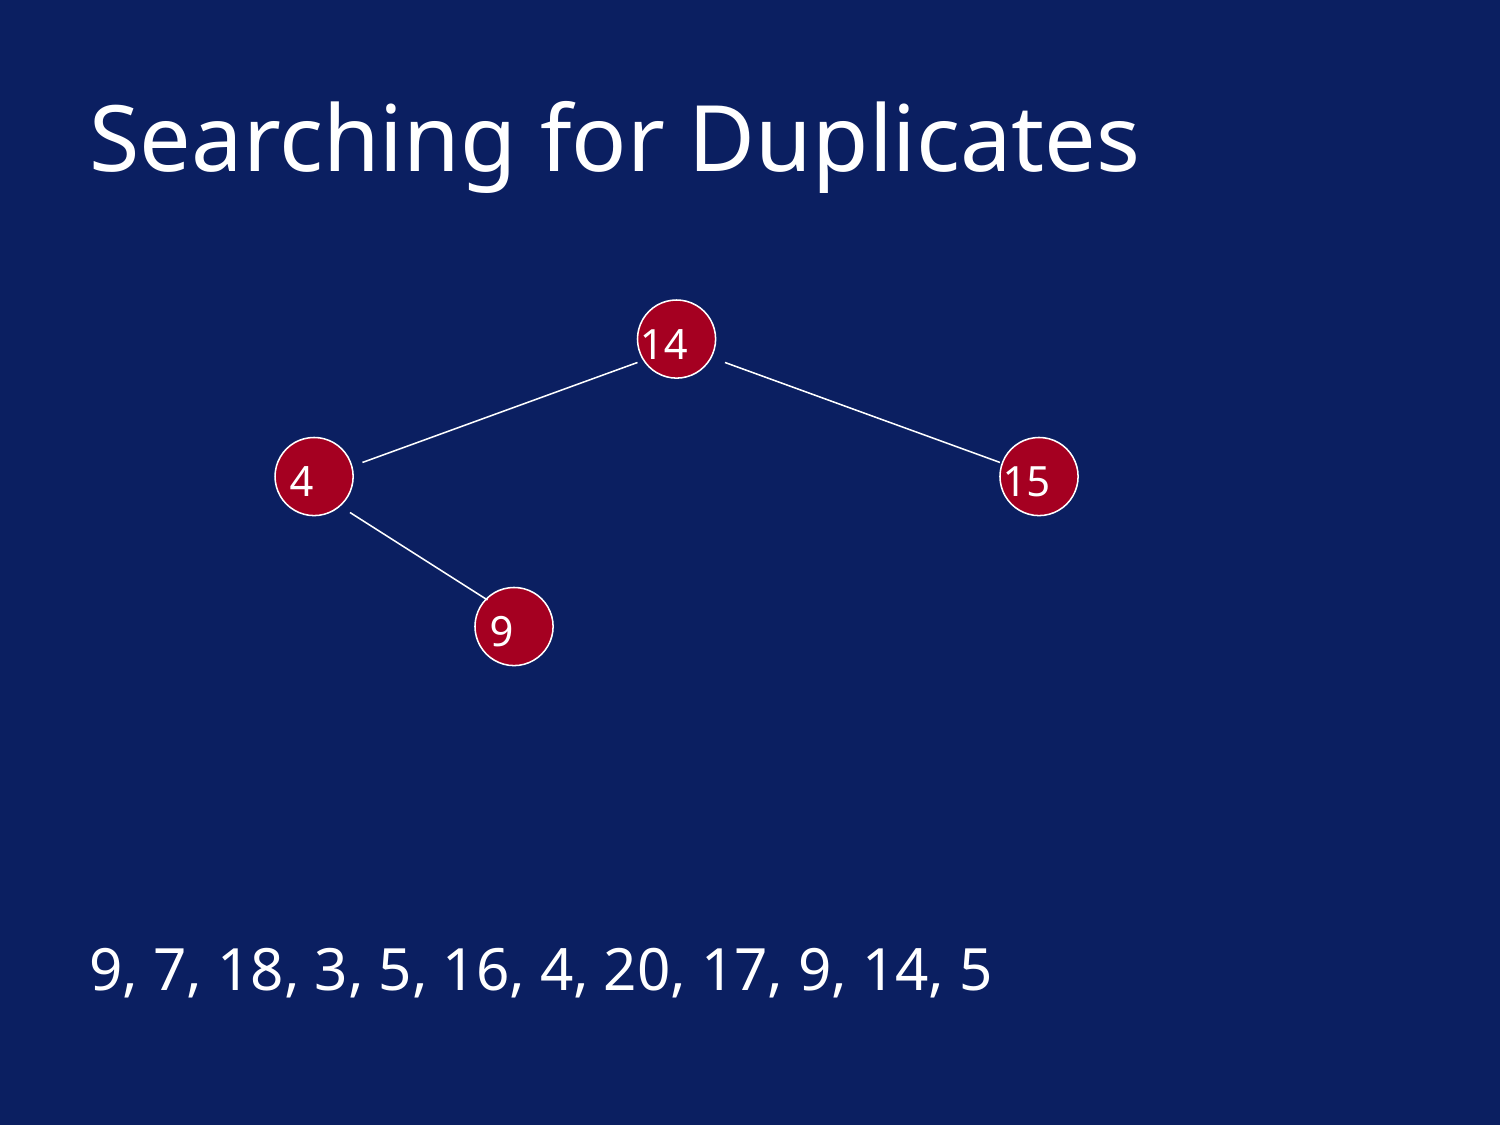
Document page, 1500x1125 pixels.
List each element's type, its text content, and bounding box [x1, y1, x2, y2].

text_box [624, 299, 716, 389]
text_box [262, 437, 354, 526]
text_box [349, 512, 488, 601]
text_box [724, 362, 1001, 463]
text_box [987, 437, 1079, 526]
list 9, 7, 18, 3, 5, 16, 4, 20, 17, 9, 14, 5 [74, 924, 1425, 1038]
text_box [362, 362, 638, 463]
title Searching for Duplicates [74, 59, 1425, 210]
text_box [462, 587, 554, 676]
